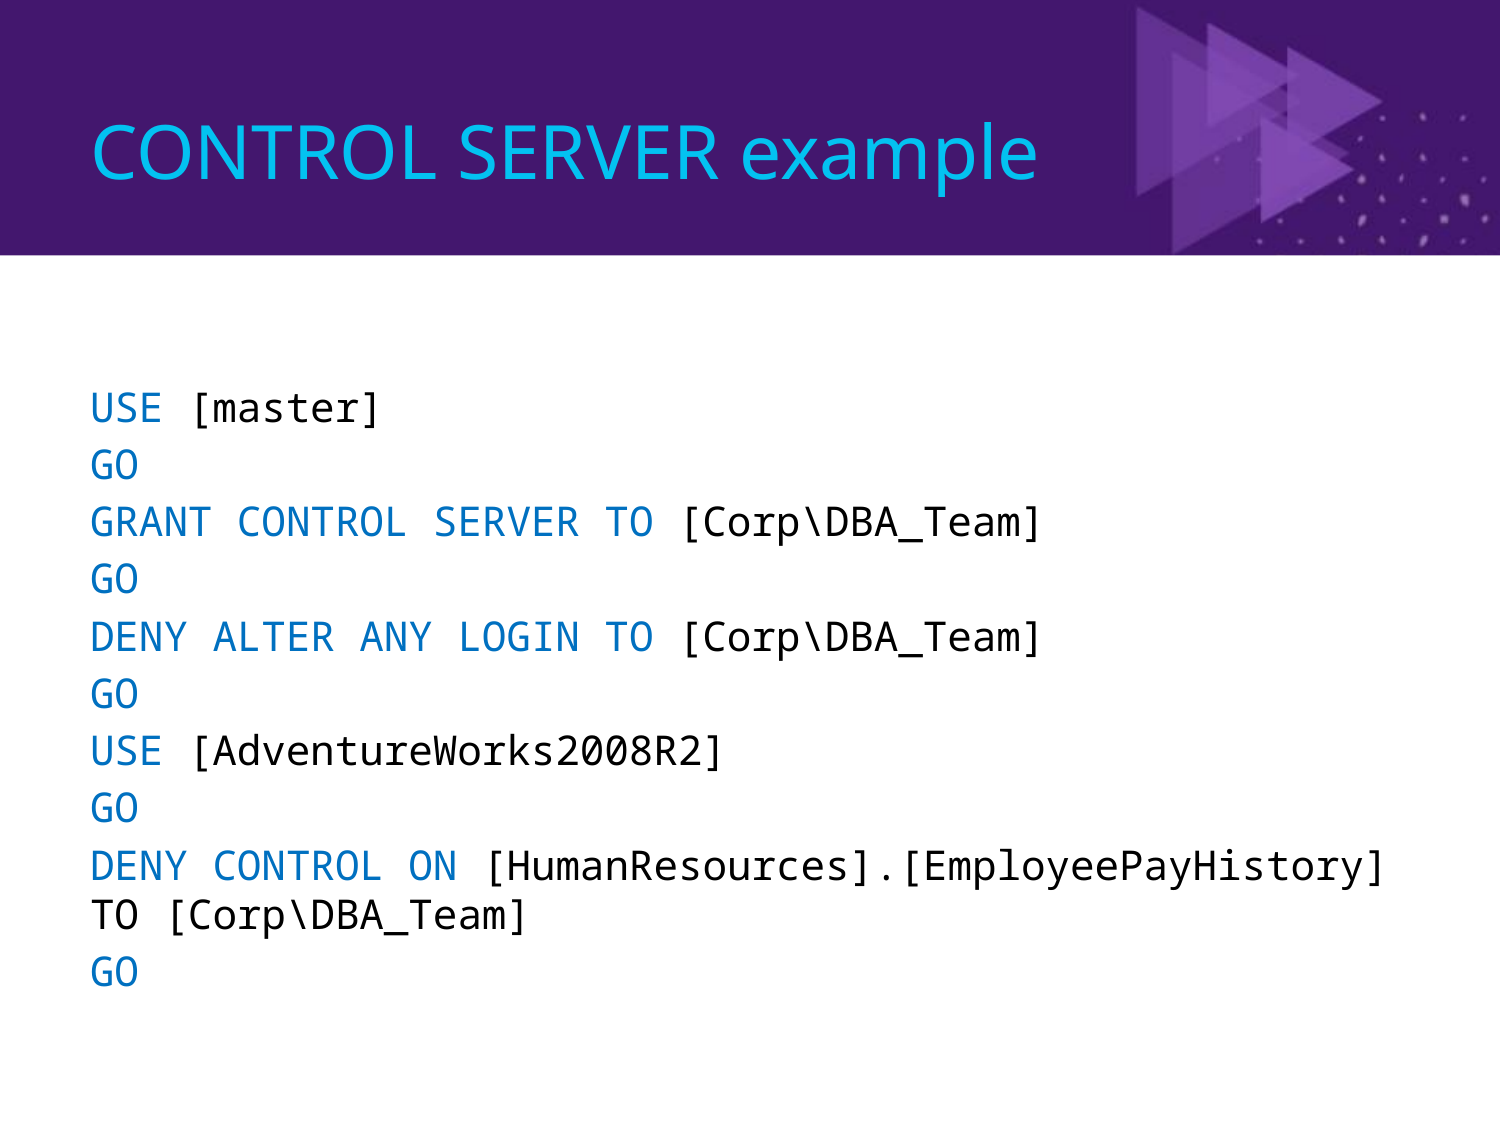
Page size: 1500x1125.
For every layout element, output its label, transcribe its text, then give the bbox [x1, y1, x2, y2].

picture [0, 0, 1500, 255]
title CONTROL SERVER example [75, 56, 1425, 244]
list USE [master] GO GRANT CONTROL SERVER TO [Corp\DBA_Team] GO DENY ALTER ANY LOGIN TO [Corp\DBA_Team] GO USE [AdventureWorks2008R2] GO DENY CONTROL ON [HumanResources].[EmployeePayHistory] TO [Corp\DBA_Team] GO [75, 373, 1425, 1005]
